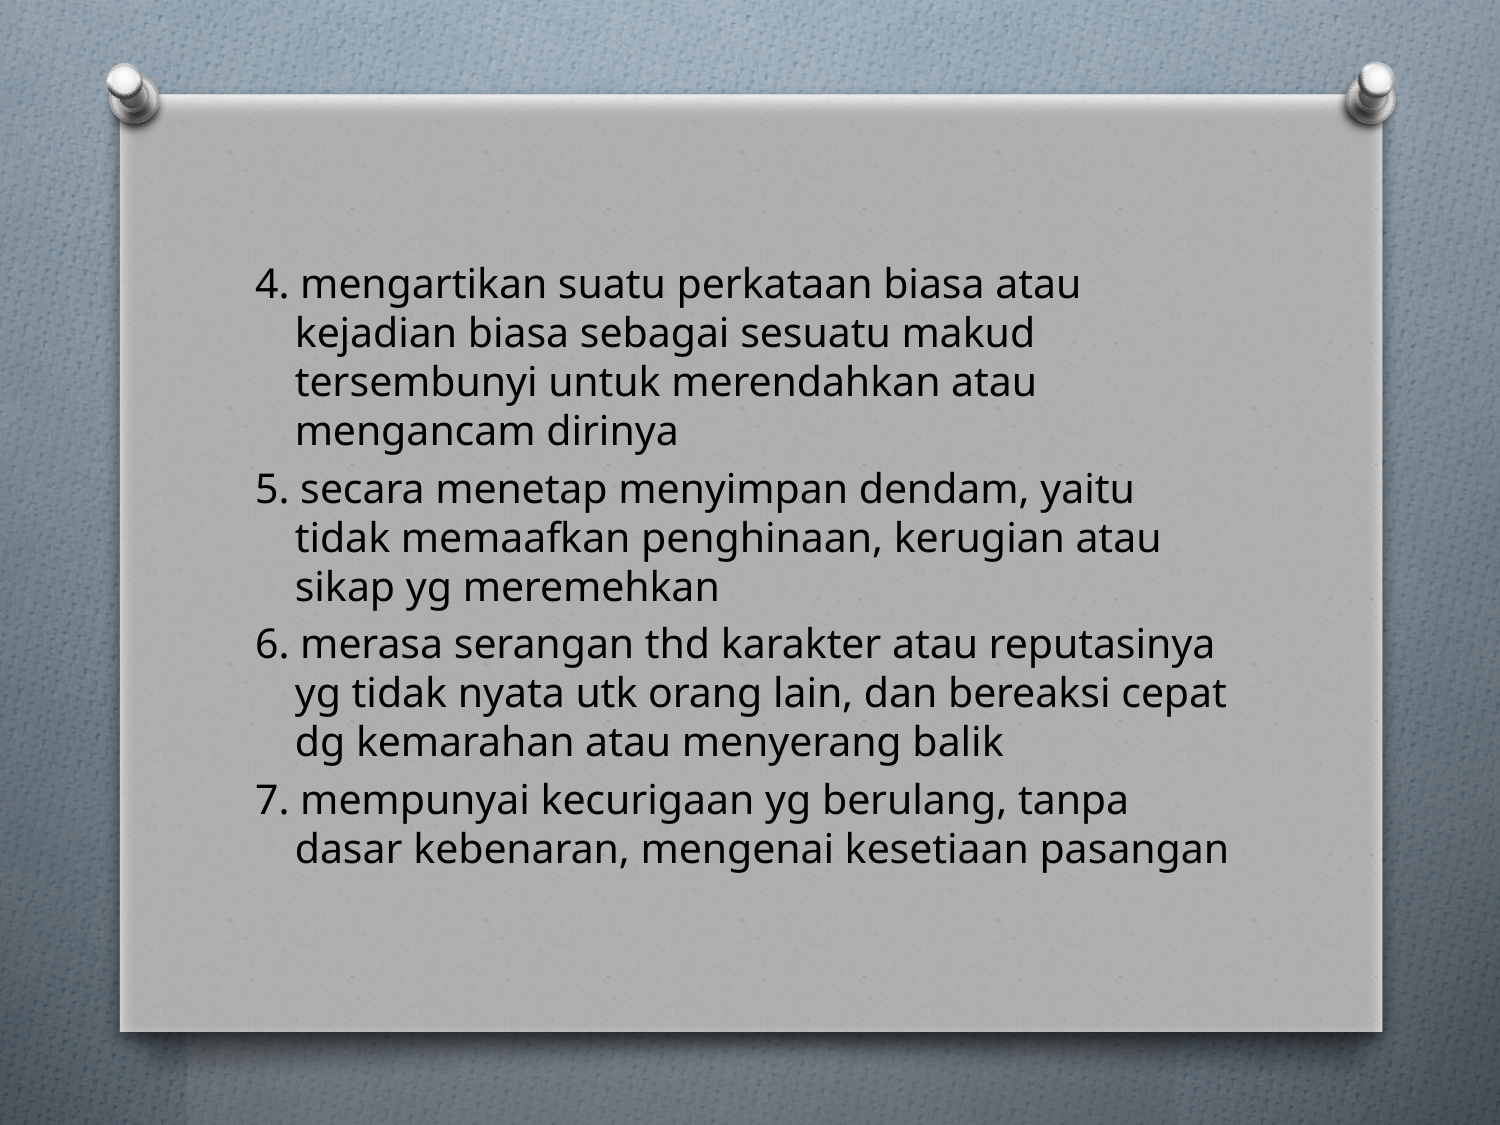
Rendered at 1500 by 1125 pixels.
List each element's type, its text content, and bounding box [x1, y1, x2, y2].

picture [75, 29, 198, 153]
picture [1317, 35, 1439, 156]
list 4. mengartikan suatu perkataan biasa atau kejadian biasa sebagai sesuatu makud tersembunyi untuk merendahkan atau mengancam dirinya 5. secara menetap menyimpan dendam, yaitu tidak memaafkan penghinaan, kerugian atau sikap yg meremehkan 6. merasa serangan thd karakter atau reputasinya yg tidak nyata utk orang lain, dan bereaksi cepat dg kemarahan atau menyerang balik 7. mempunyai kecurigaan yg berulang, tanpa dasar kebenaran, mengenai kesetiaan pasangan [240, 249, 1257, 939]
